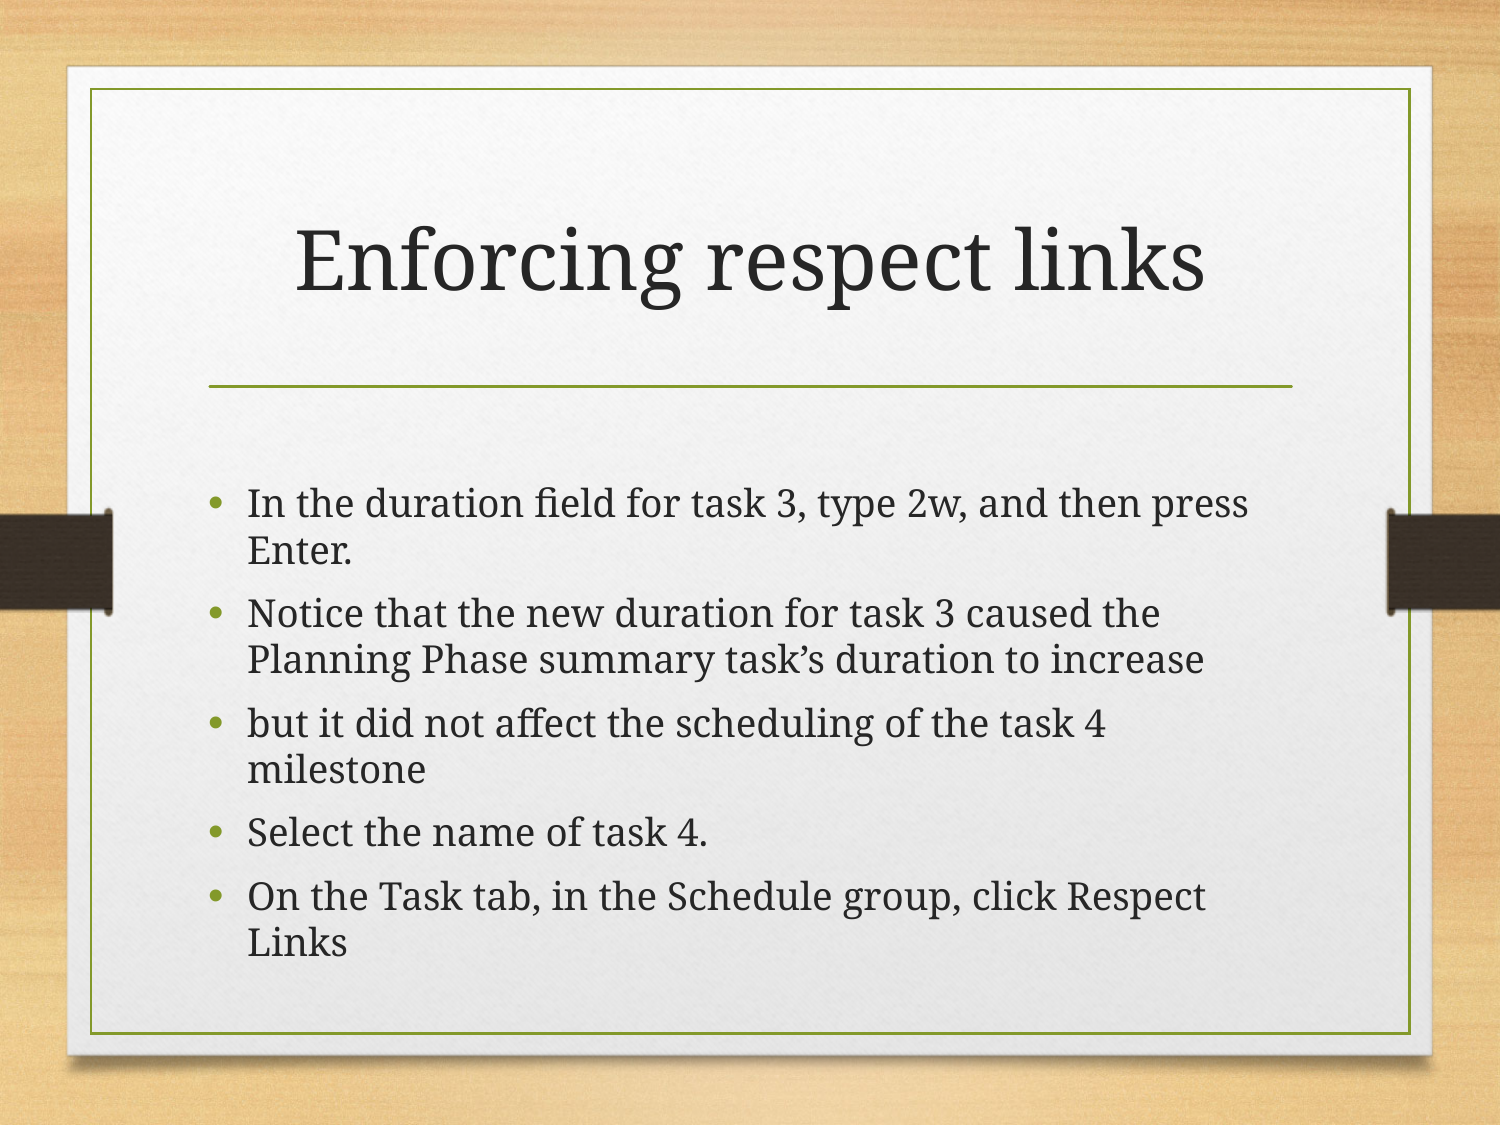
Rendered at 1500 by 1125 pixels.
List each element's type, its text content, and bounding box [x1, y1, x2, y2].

title Enforcing respect links [193, 150, 1309, 365]
list In the duration field for task 3, type 2w, and then press Enter. Notice that the new duration for task 3 caused the Planning Phase summary task’s duration to increase but it did not affect the scheduling of the task 4 milestone Select the name of task 4. On the Task tab, in the Schedule group, click Respect Links [193, 408, 1309, 974]
picture [0, 0, 1500, 1125]
